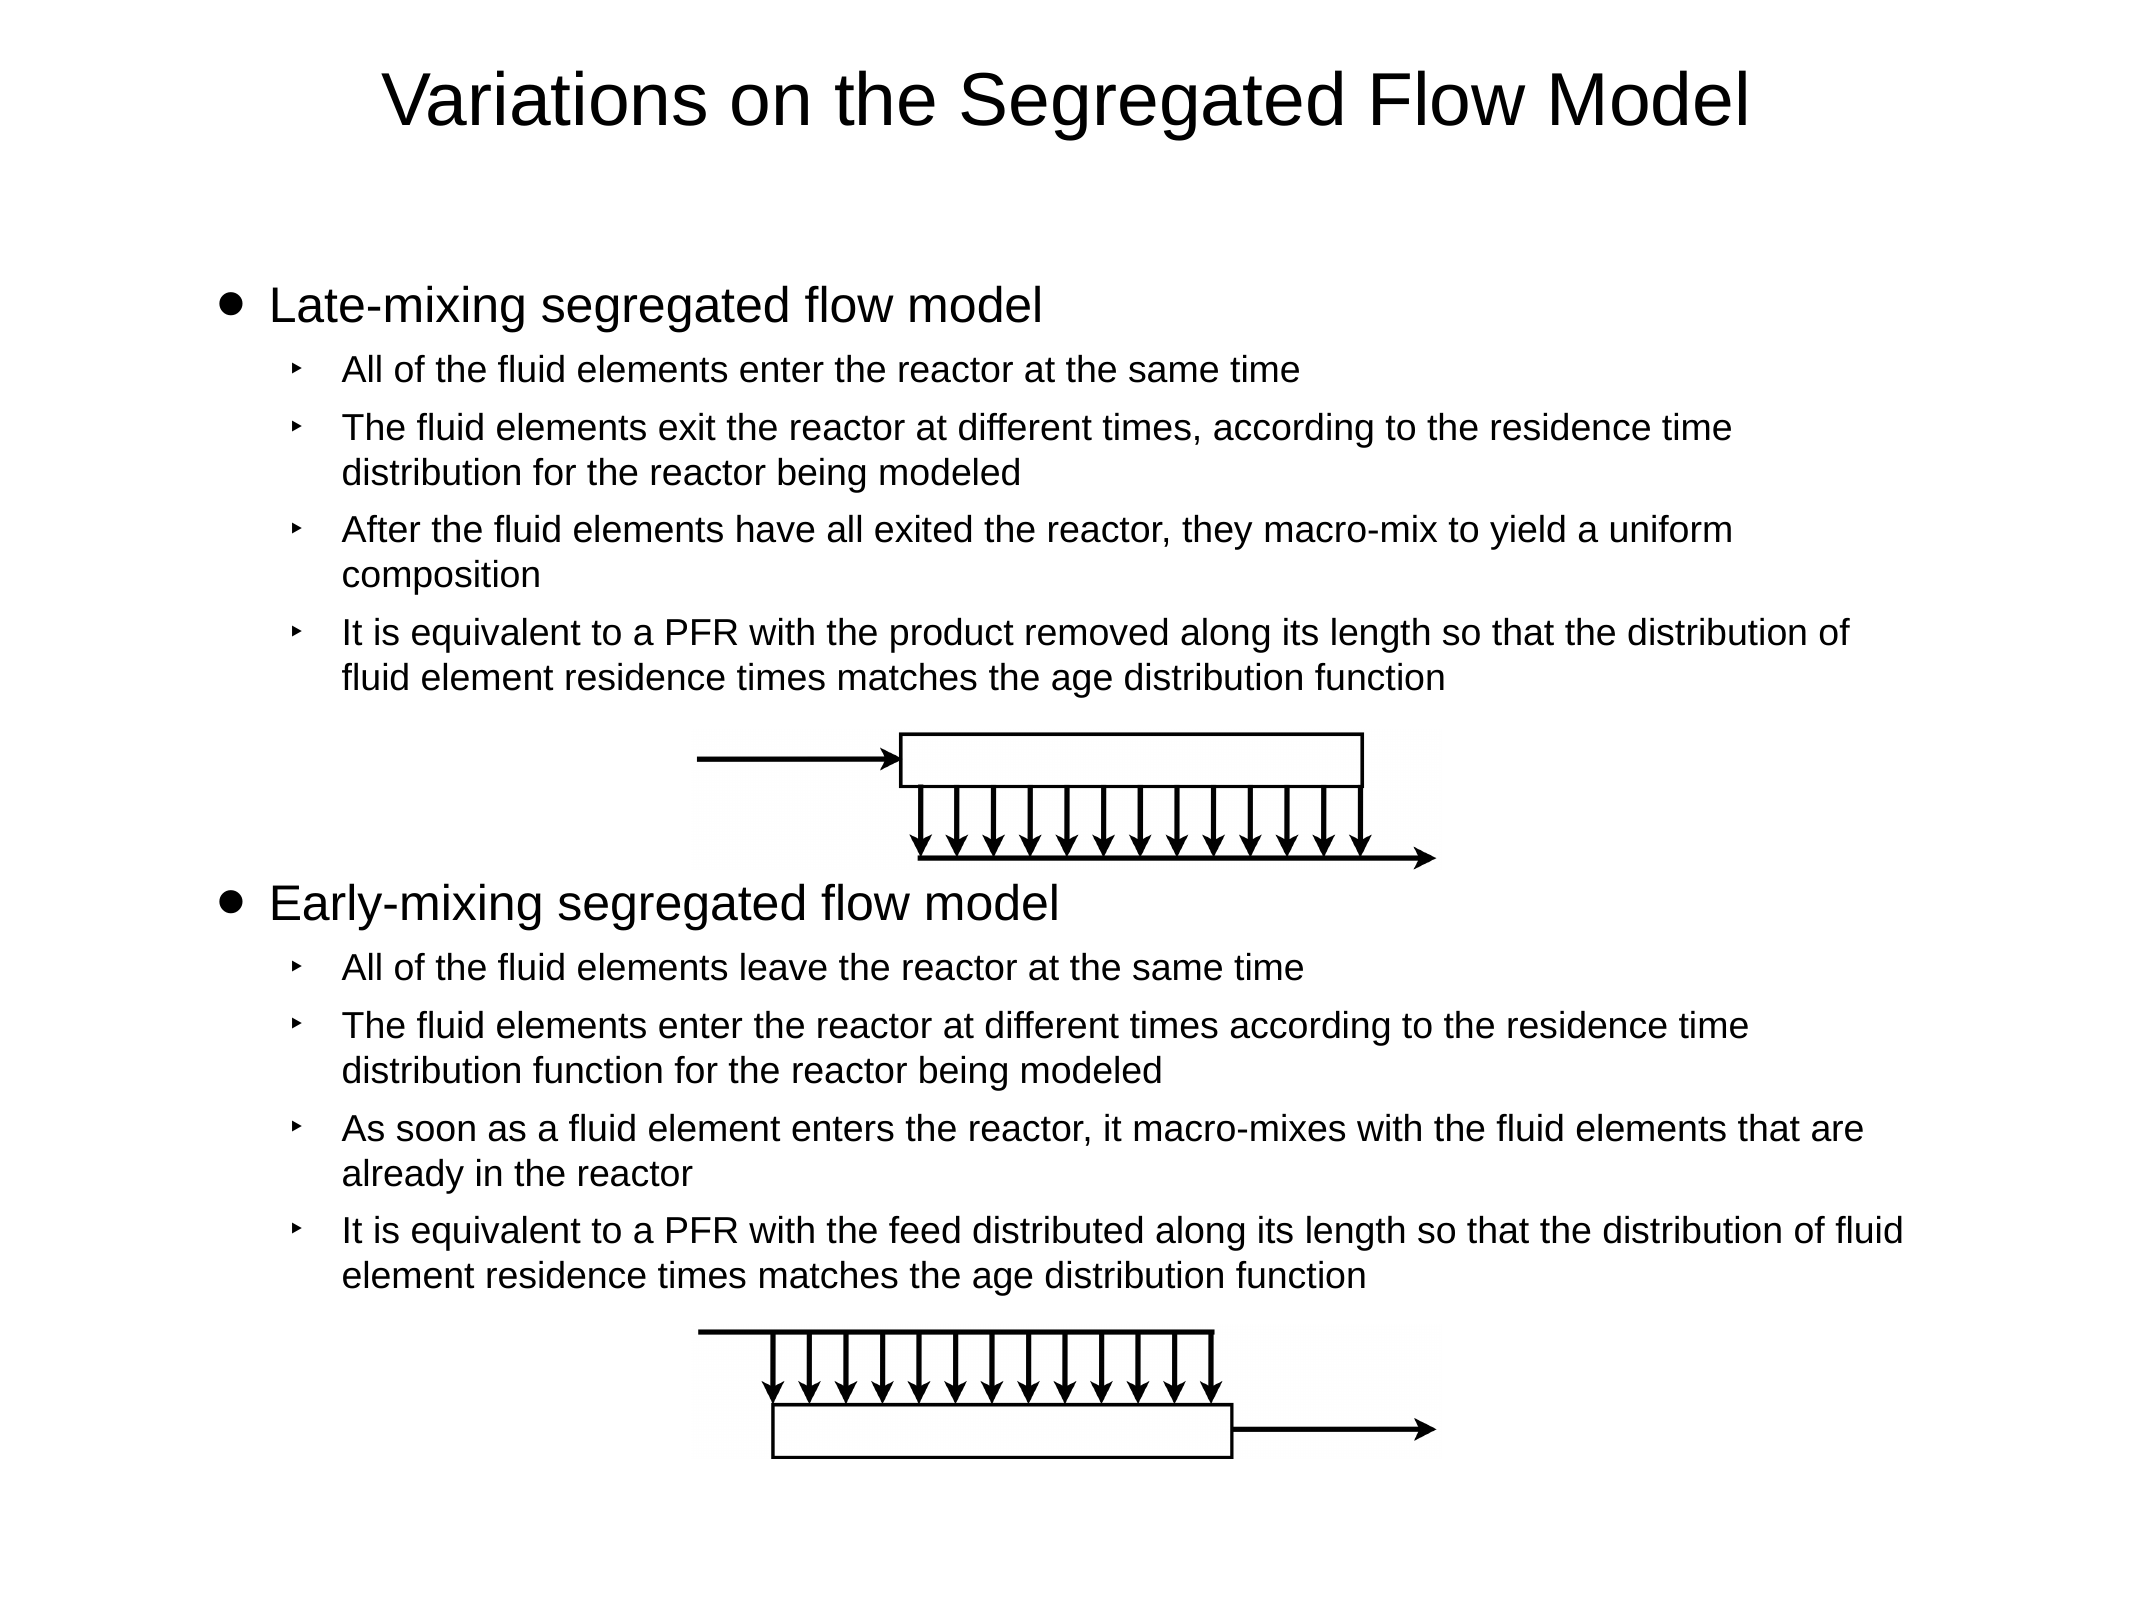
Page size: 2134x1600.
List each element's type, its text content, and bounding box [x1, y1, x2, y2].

picture [691, 1324, 1442, 1459]
title Variations on the Segregated Flow Model [208, 41, 1925, 250]
picture [691, 729, 1442, 870]
list Late-mixing segregated flow model All of the fluid elements enter the reactor at the same time The fluid elements exit the reactor at different times, according to the residence time distribution for the reactor being modeled After the fluid elements have all exited the reactor, they macro-mix to yield a uniform composition It is equivalent to a PFR with the product removed along its length so that the distribution of fluid element residence times matches the age distribution function Early-mixing segregated flow model All of the fluid elements leave the reactor at the same time The fluid elements enter the reactor at different times according to the residence time distribution function for the reactor being modeled As soon as a fluid element enters the reactor, it macro-mixes with the fluid elements that are already in the reactor It is equivalent to a PFR with the feed distributed along its length so that the distribution of fluid element residence times matches the age distribution function [208, 264, 1925, 1463]
